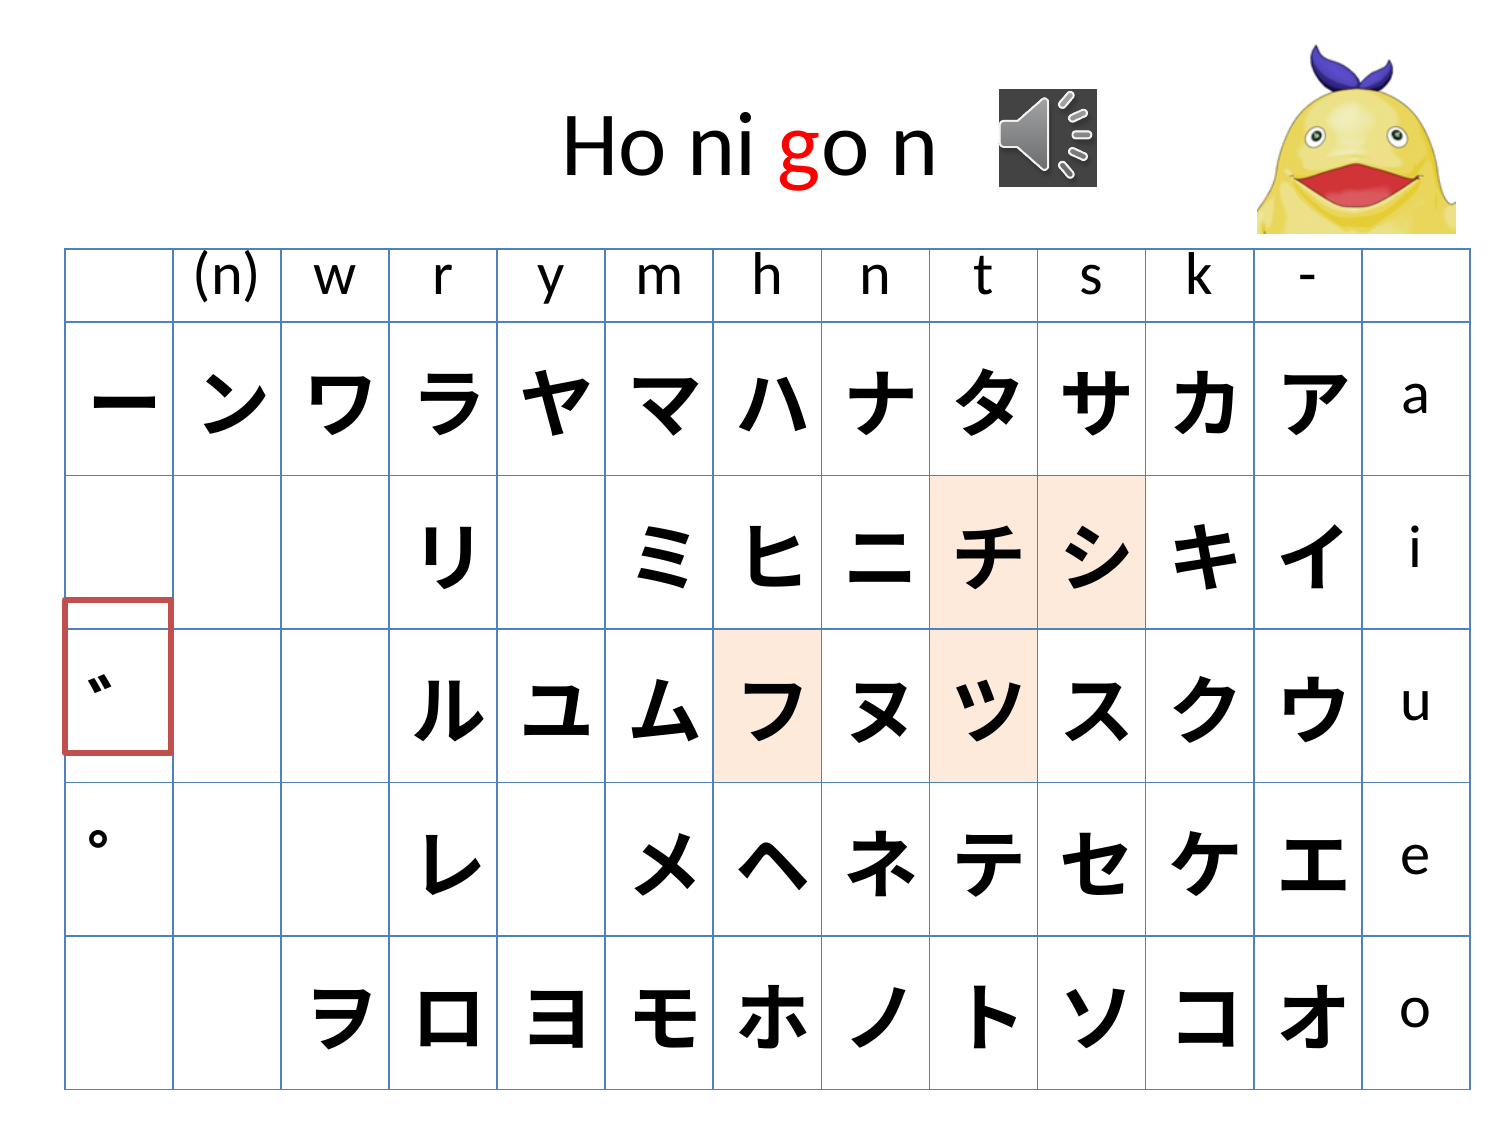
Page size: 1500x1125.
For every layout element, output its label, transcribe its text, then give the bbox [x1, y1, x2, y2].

table_cell リ [390, 476, 496, 628]
table_cell サ [1038, 323, 1145, 475]
table_cell e [1363, 783, 1469, 935]
table_cell ツ [930, 630, 1037, 782]
table_header y [498, 250, 604, 321]
table_cell ヲ [282, 937, 388, 1089]
table_cell ユ [498, 630, 604, 782]
table_header k [1146, 250, 1253, 321]
table_cell [498, 476, 604, 628]
table_cell [282, 630, 388, 782]
table_cell ノ [822, 937, 929, 1089]
table_cell [282, 783, 388, 935]
table_cell コ [1146, 937, 1253, 1089]
table_cell ア [1255, 323, 1361, 475]
table_cell ム [606, 630, 712, 782]
table_cell シ [1038, 476, 1145, 628]
table_header t [930, 250, 1037, 321]
table_cell [174, 630, 280, 782]
table_cell ー [66, 323, 172, 475]
table_cell o [1363, 937, 1469, 1089]
table_cell レ [390, 783, 496, 935]
picture [997, 87, 1099, 189]
table_header [1363, 250, 1469, 321]
table_cell ネ [822, 783, 929, 935]
table_cell i [1363, 476, 1469, 628]
table_cell ロ [390, 937, 496, 1089]
table_cell ハ [714, 323, 821, 475]
table_cell ル [390, 630, 496, 782]
table_cell モ [606, 937, 712, 1089]
table_cell フ [714, 630, 821, 782]
table_cell エ [1255, 783, 1361, 935]
table_cell [174, 783, 280, 935]
table_cell ス [1038, 630, 1145, 782]
table_cell イ [1255, 476, 1361, 628]
table_cell テ [930, 783, 1037, 935]
table_cell ヘ [714, 783, 821, 935]
table_header h [714, 250, 821, 321]
table_header (n) [174, 250, 280, 321]
table_header r [390, 250, 496, 321]
table_cell ヨ [498, 937, 604, 1089]
table_cell タ [930, 323, 1037, 475]
table_cell ホ [714, 937, 821, 1089]
table_cell [174, 937, 280, 1089]
table_cell ナ [822, 323, 929, 475]
table_cell u [1363, 630, 1469, 782]
table_cell ヤ [498, 323, 604, 475]
table_cell [498, 783, 604, 935]
table_cell ヒ [714, 476, 821, 628]
table_cell ン [174, 323, 280, 475]
table_cell ヌ [822, 630, 929, 782]
table_cell キ [1146, 476, 1253, 628]
table_cell カ [1146, 323, 1253, 475]
table_cell セ [1038, 783, 1145, 935]
table_cell ワ [282, 323, 388, 475]
table_header - [1255, 250, 1361, 321]
table_cell ソ [1038, 937, 1145, 1089]
table_cell ラ [390, 323, 496, 475]
table_header s [1038, 250, 1145, 321]
table_cell ミ [606, 476, 712, 628]
table_cell メ [606, 783, 712, 935]
table_cell ウ [1255, 630, 1361, 782]
table_cell ゛ [66, 755, 172, 782]
table_cell ケ [1146, 783, 1253, 935]
table_header [66, 250, 172, 321]
text_box [63, 598, 173, 755]
table_cell チ [930, 476, 1037, 628]
table_header m [606, 250, 712, 321]
table_cell [282, 476, 388, 628]
table_cell ト [930, 937, 1037, 1089]
table_cell [174, 476, 280, 628]
table_cell オ [1255, 937, 1361, 1089]
table_header n [822, 250, 929, 321]
table_cell ク [1146, 630, 1253, 782]
table_cell ニ [822, 476, 929, 628]
table_cell ゜ [66, 783, 172, 935]
table_cell マ [606, 323, 712, 475]
table_cell [66, 937, 172, 1089]
table_cell a [1363, 323, 1469, 475]
picture [1257, 41, 1456, 235]
table_header w [282, 250, 388, 321]
title Ho ni go n [75, 45, 1253, 233]
table_cell [66, 476, 172, 598]
